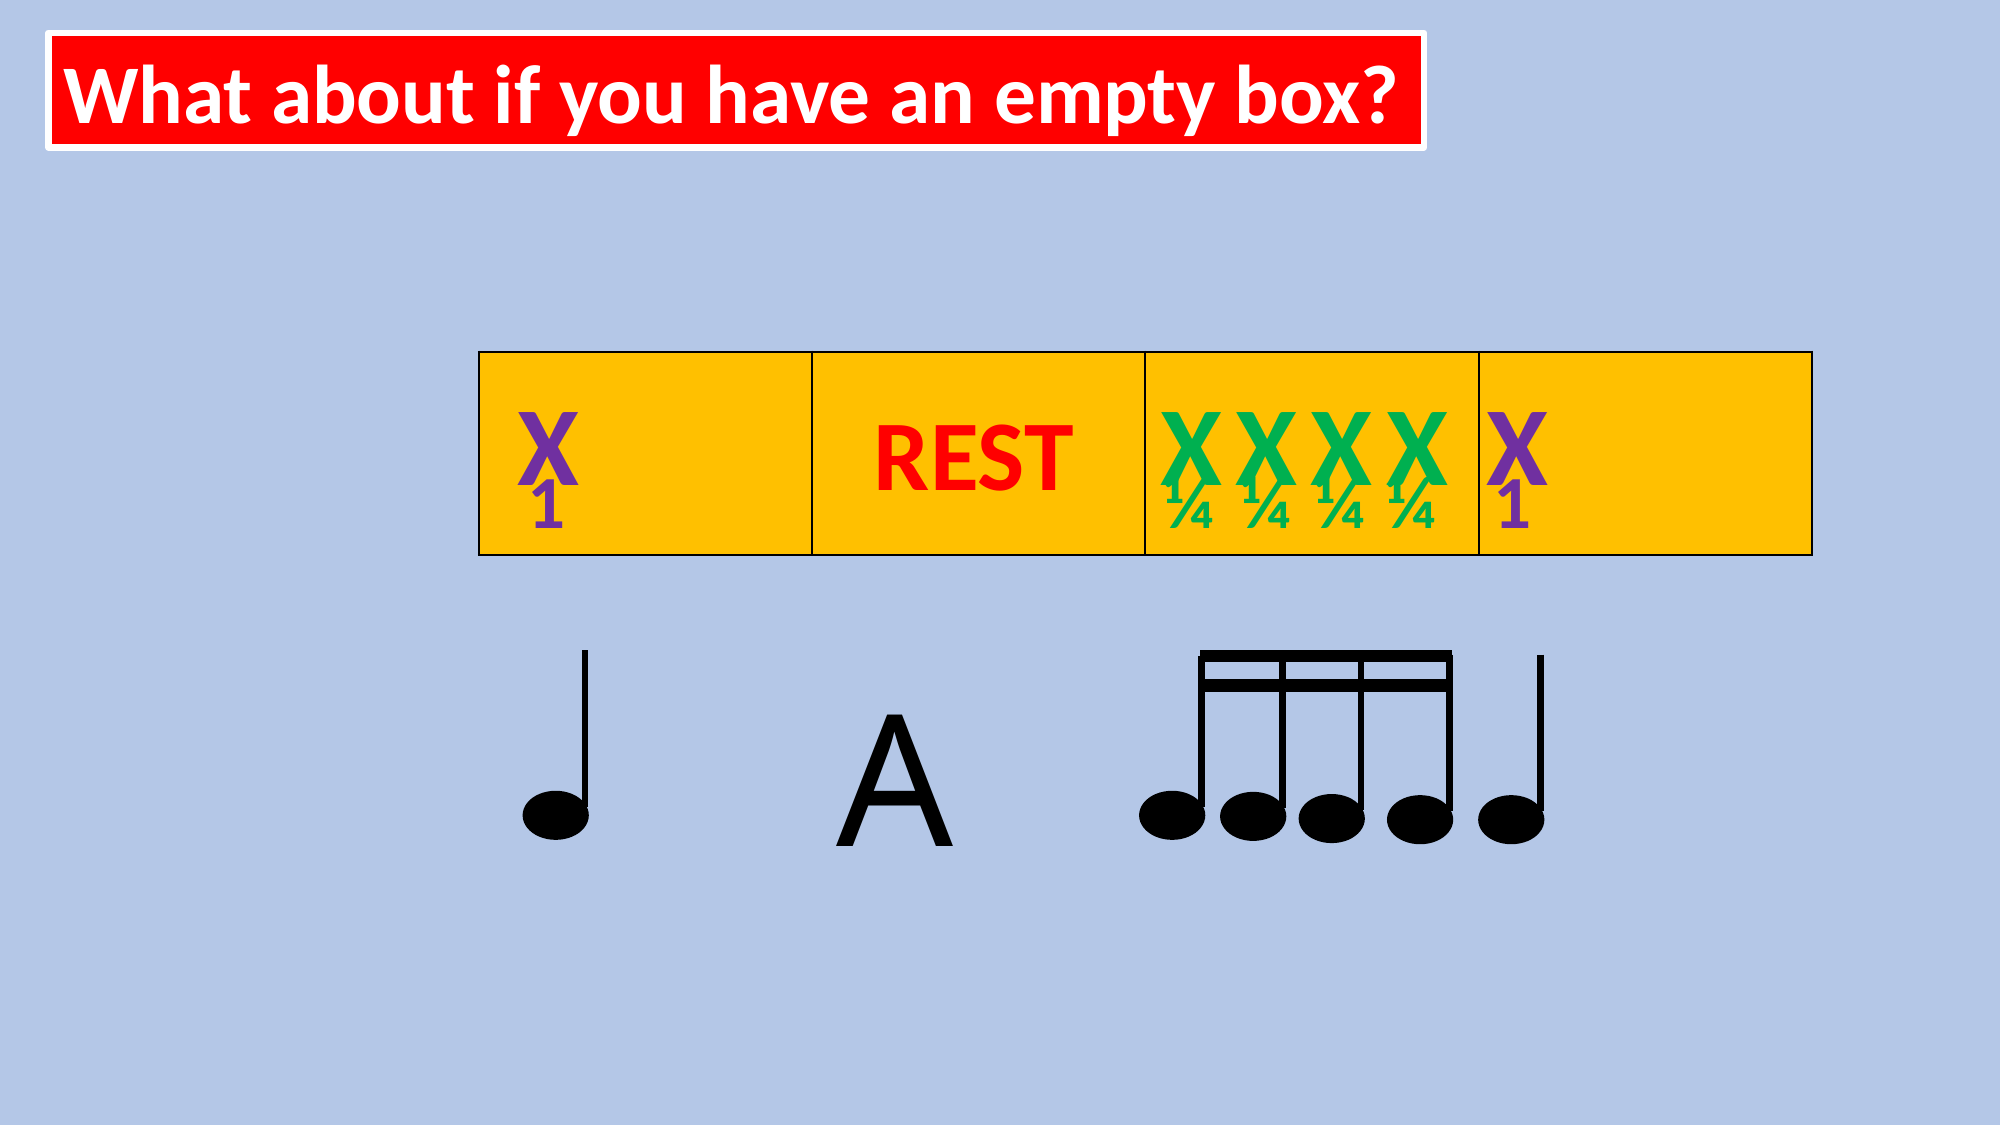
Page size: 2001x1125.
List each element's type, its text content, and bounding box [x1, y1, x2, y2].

table_header ¼ ¼ ¼ ¼ [1146, 353, 1478, 365]
text_box [1478, 795, 1545, 845]
text_box What about if you have an empty box? [48, 32, 1424, 148]
text_box A [728, 656, 1061, 891]
table_header 1 [480, 353, 811, 554]
text_box X [502, 365, 677, 515]
text_box [522, 790, 589, 840]
text_box REST [807, 382, 1141, 518]
table_header 1 [1480, 353, 1811, 554]
text_box [1386, 795, 1454, 845]
text_box X [1471, 365, 1646, 515]
text_box [1139, 790, 1206, 840]
table_header [813, 353, 1144, 554]
text_box [1298, 794, 1365, 844]
table_header ¼ ¼ ¼ ¼ [1146, 515, 1478, 554]
text_box X X X X [1145, 365, 1471, 515]
text_box [1220, 791, 1287, 841]
